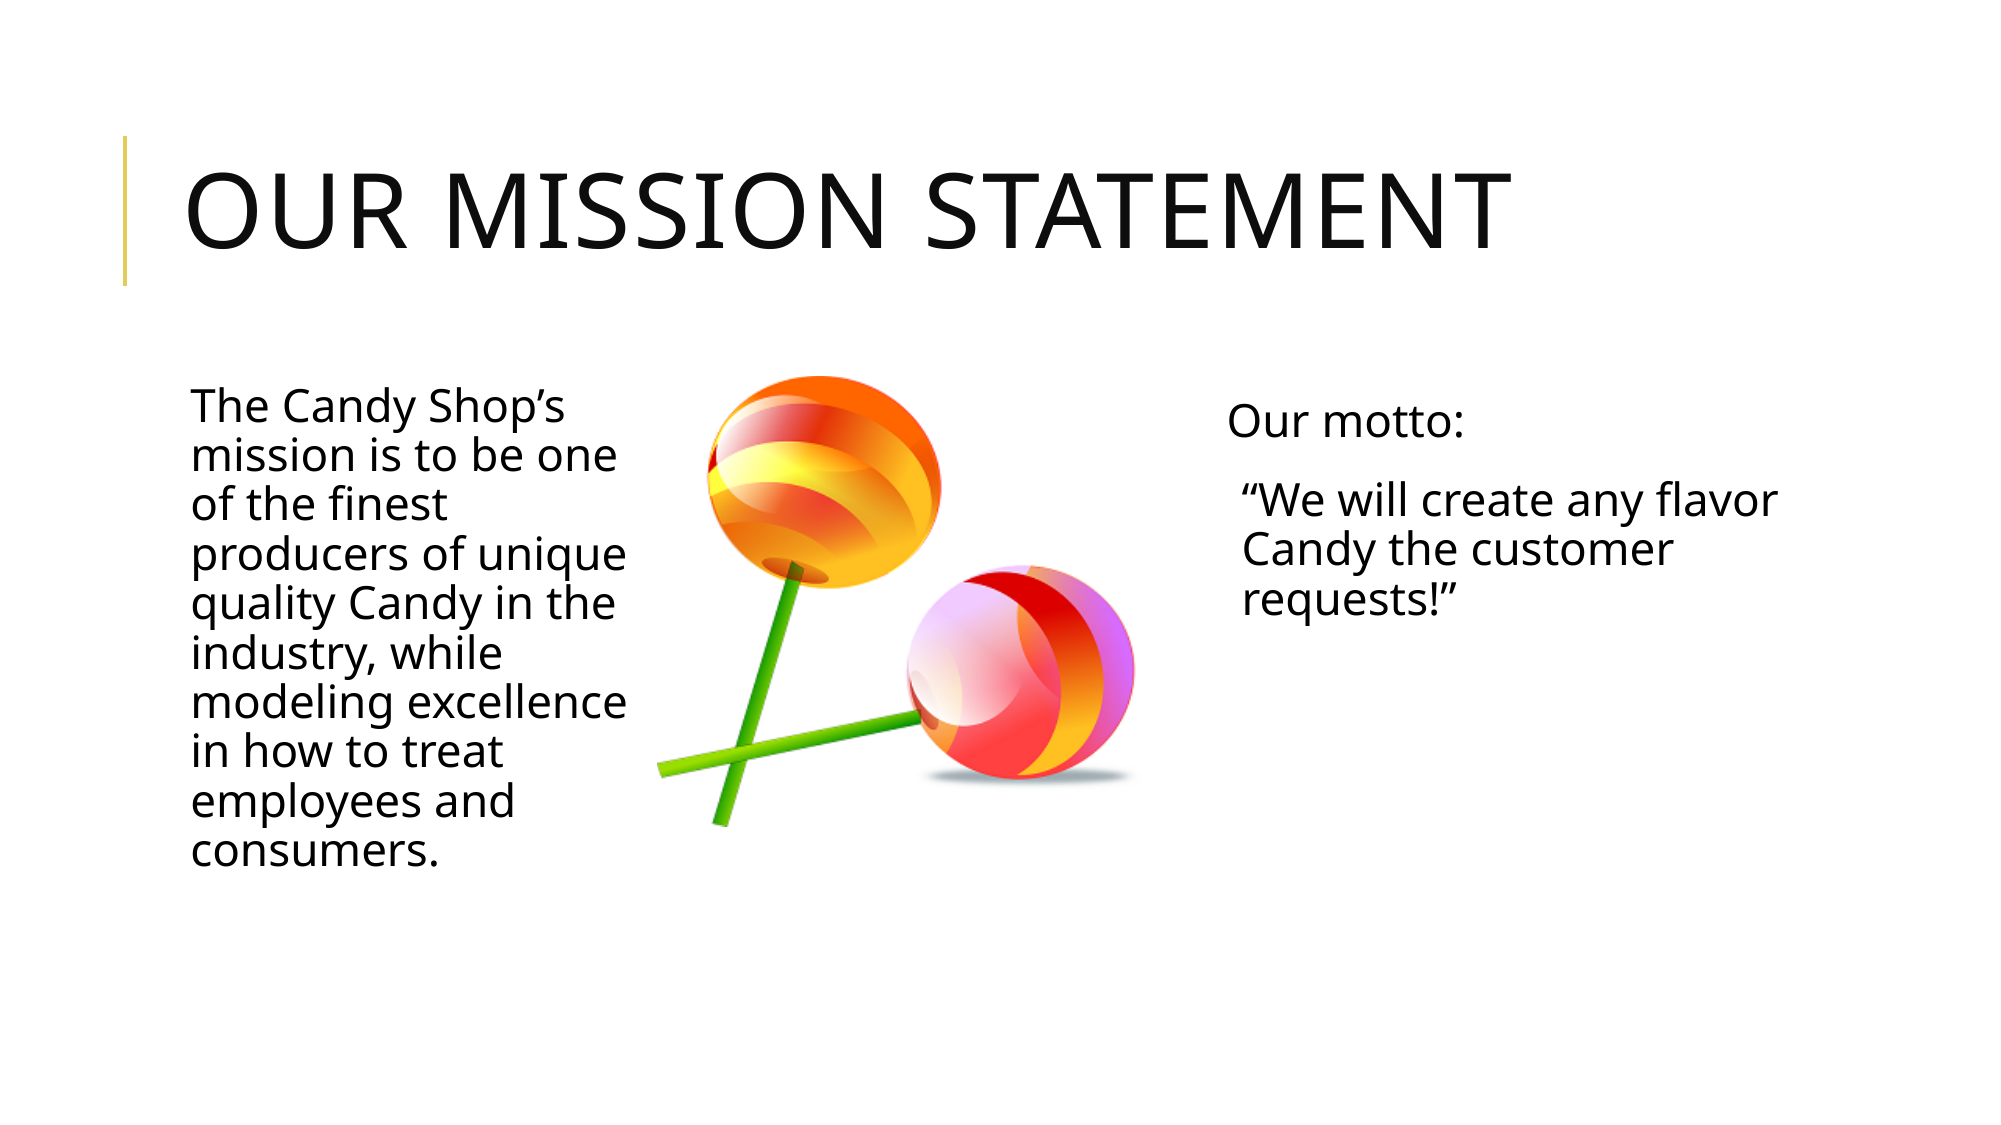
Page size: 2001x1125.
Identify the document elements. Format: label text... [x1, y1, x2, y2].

list The Candy Shop’s mission is to be one of the finest producers of unique quality Candy in the industry, while modeling excellence in how to treat employees and consumers. [168, 375, 658, 1035]
text_box Our motto: “We will create any flavor Candy the customer requests!” [1211, 390, 1846, 633]
picture [656, 376, 1142, 828]
title Our mission statement [168, 96, 1763, 342]
